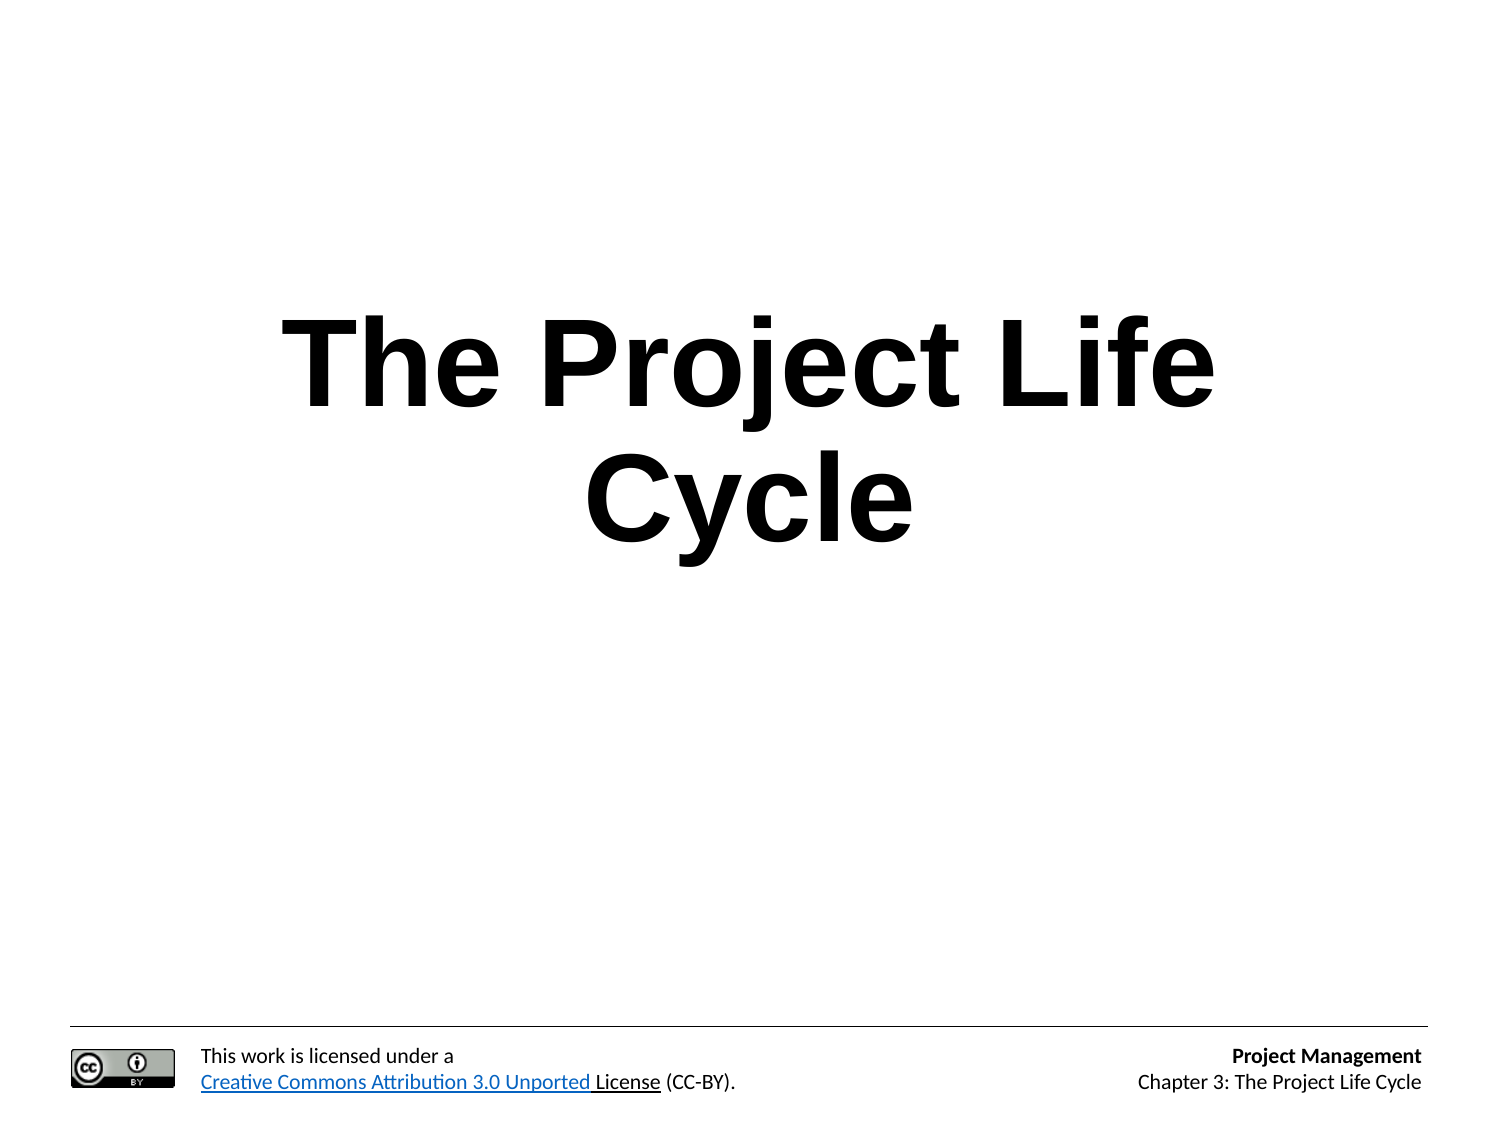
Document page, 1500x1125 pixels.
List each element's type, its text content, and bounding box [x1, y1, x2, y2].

title The Project Life Cycle [112, 184, 1388, 576]
picture [71, 1049, 175, 1088]
